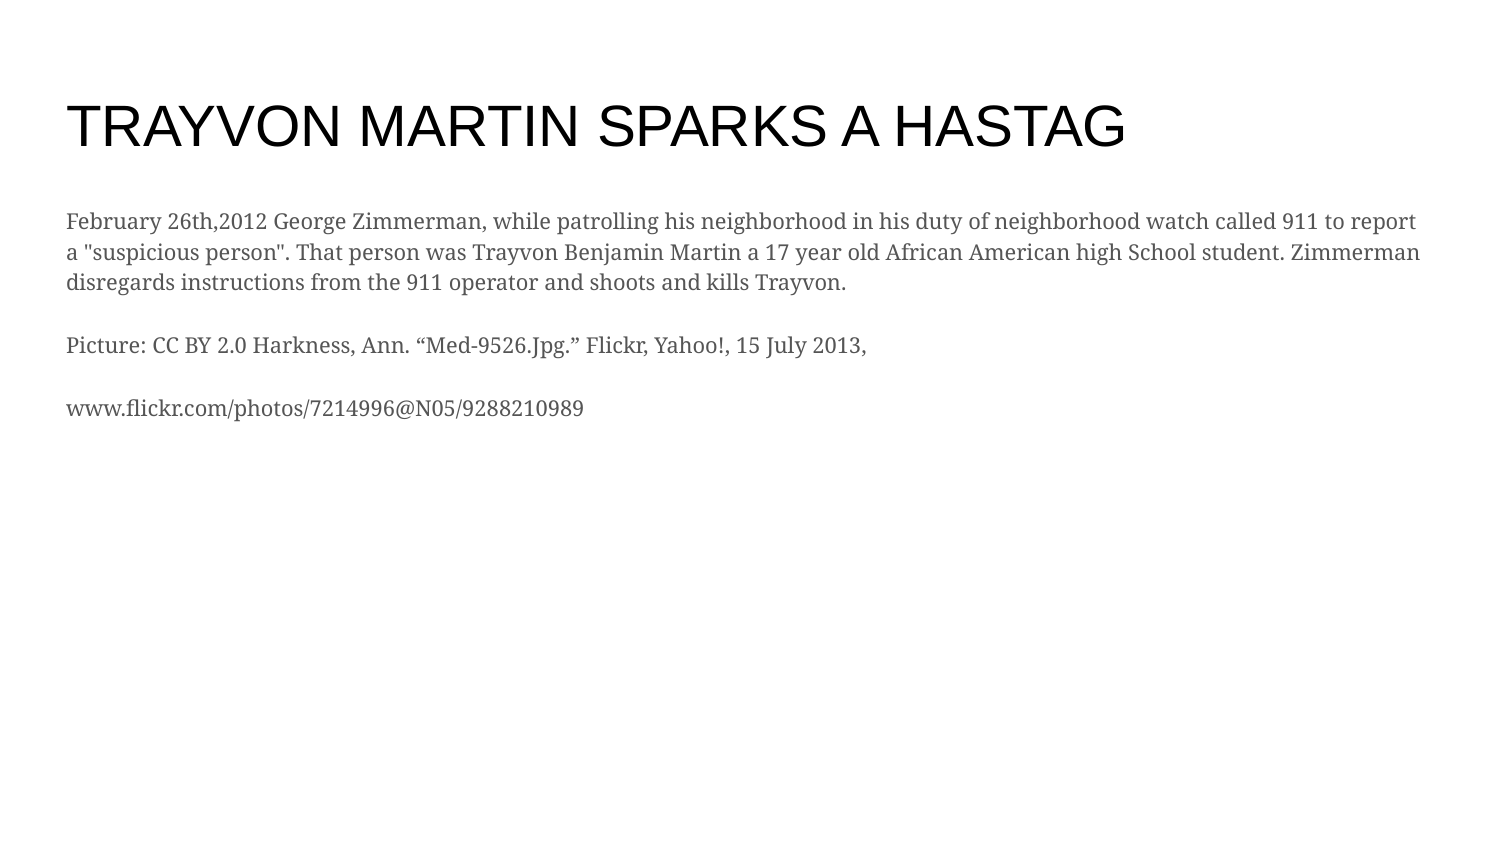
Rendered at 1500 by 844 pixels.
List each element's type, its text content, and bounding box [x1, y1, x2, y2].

title TRAYVON MARTIN SPARKS A HASTAG [51, 72, 1449, 167]
list February 26th,2012 George Zimmerman, while patrolling his neighborhood in his duty of neighborhood watch called 911 to report a "suspicious person". That person was Trayvon Benjamin Martin a 17 year old African American high School student. Zimmerman disregards instructions from the 911 operator and shoots and kills Trayvon. Picture: CC BY 2.0 Harkness, Ann. “Med-9526.Jpg.” Flickr, Yahoo!, 15 July 2013, www.flickr.com/photos/7214996@N05/9288210989 [51, 189, 1449, 750]
